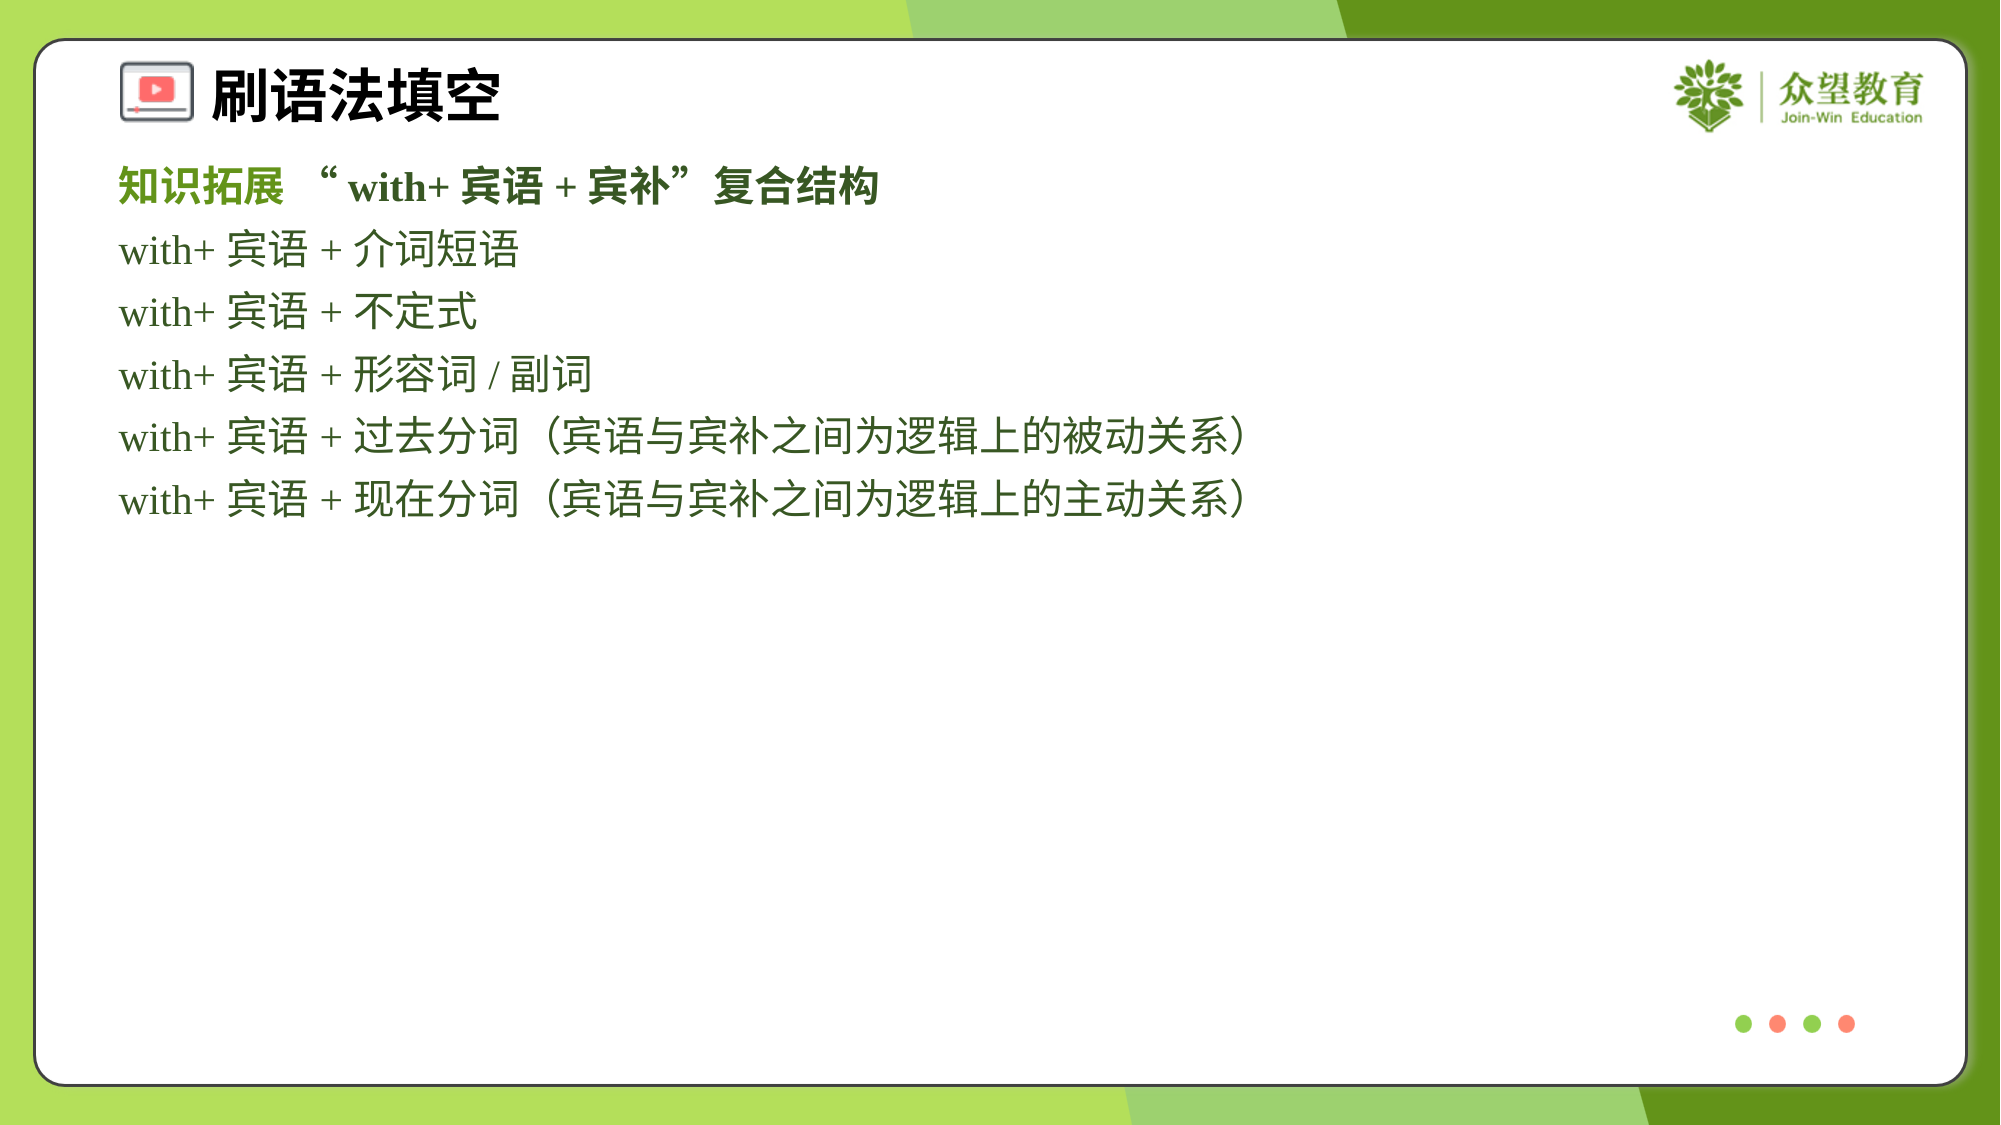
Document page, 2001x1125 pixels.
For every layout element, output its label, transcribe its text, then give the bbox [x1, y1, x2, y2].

text_box 知识拓展 “with+宾语+宾补”复合结构 with+宾语+介词短语 with+宾语+不定式 with+宾语+形容词/副词 with+宾语+过去分词（宾语与宾补之间为逻辑上的被动关系） with+宾语+现在分词（宾语与宾补之间为逻辑上的主动关系） [118, 147, 1883, 518]
picture [0, 0, 2000, 1125]
